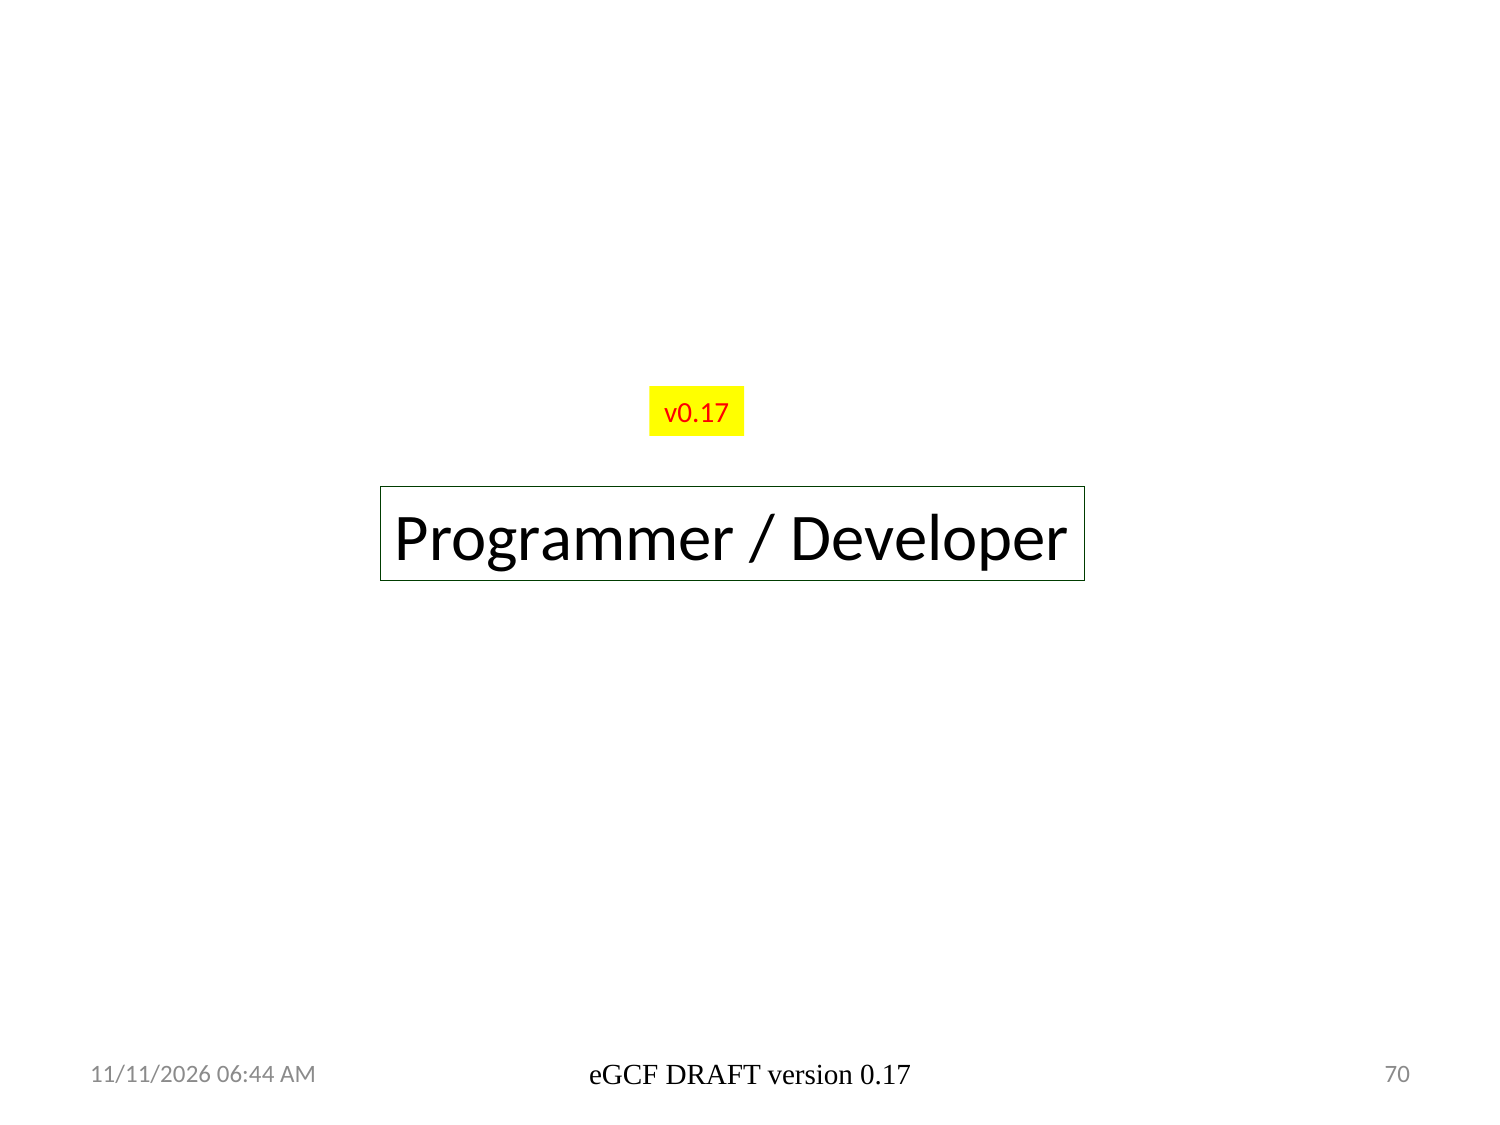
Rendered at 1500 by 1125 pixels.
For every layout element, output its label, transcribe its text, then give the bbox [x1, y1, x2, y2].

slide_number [75, 1042, 425, 1103]
footer eGCF DRAFT version 0.17 [512, 1042, 988, 1103]
text_box v0.17 [649, 386, 745, 436]
slide_number 70 [1074, 1042, 1425, 1103]
text_box Programmer / Developer [380, 486, 1085, 581]
